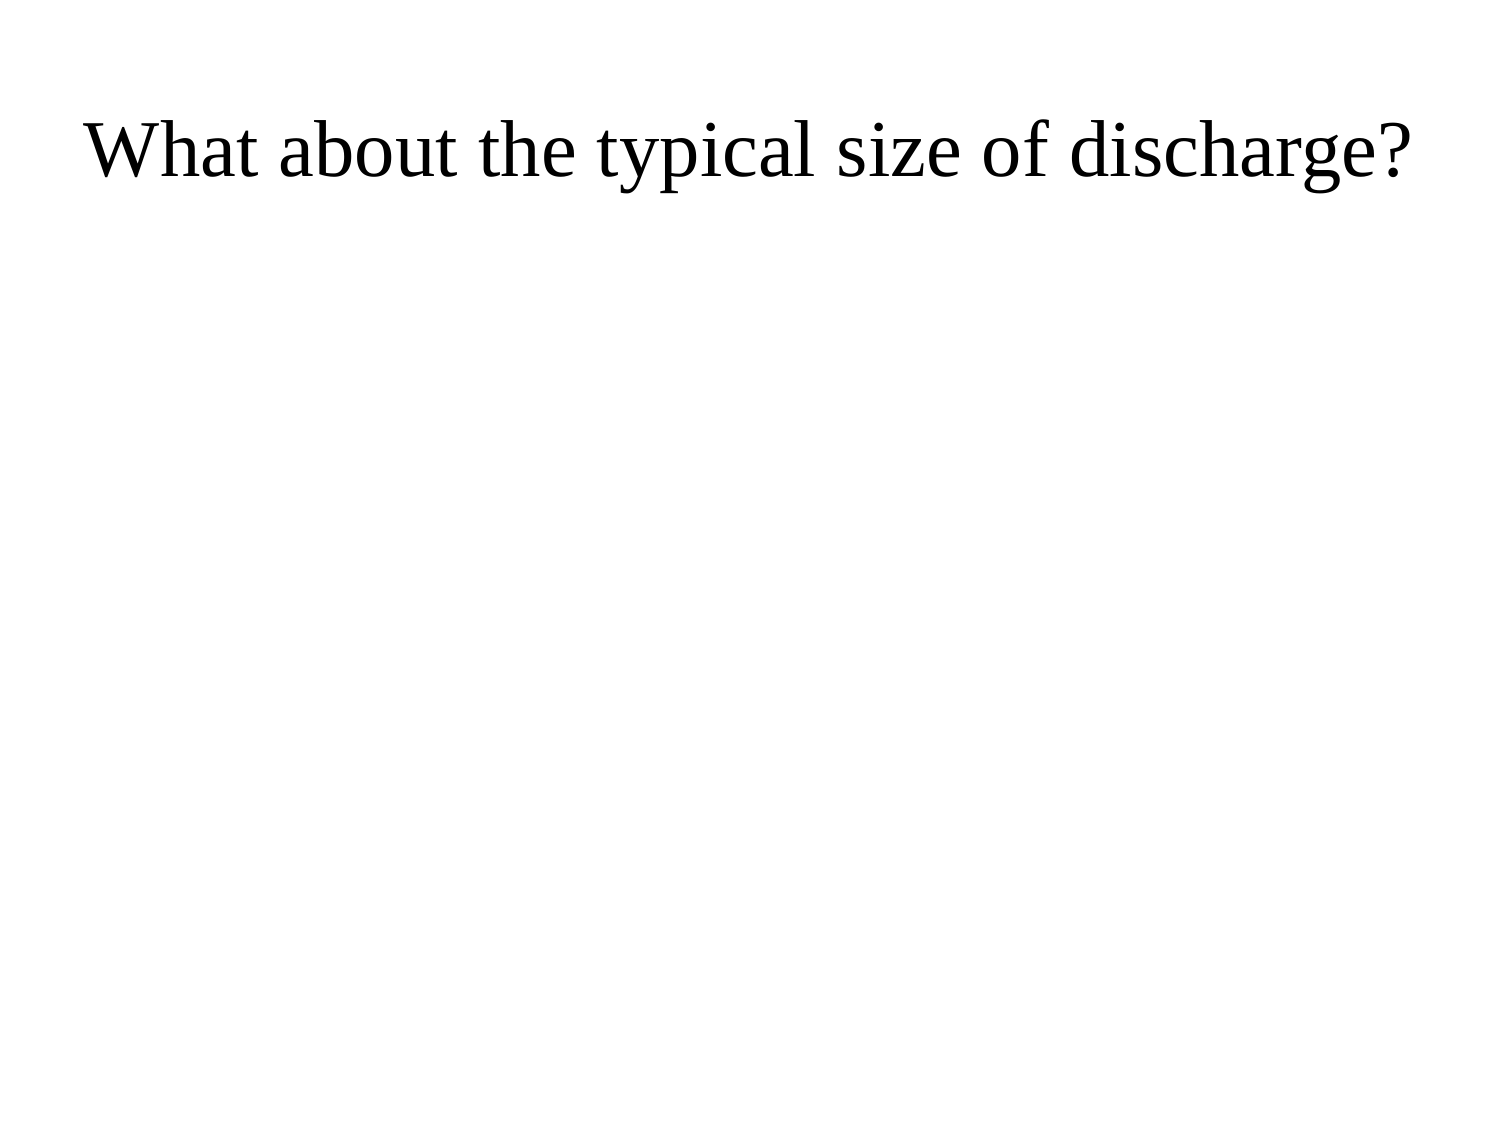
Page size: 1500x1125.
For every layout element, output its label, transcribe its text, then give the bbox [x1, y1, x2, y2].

title What about the typical size of discharge? [0, 50, 1500, 238]
